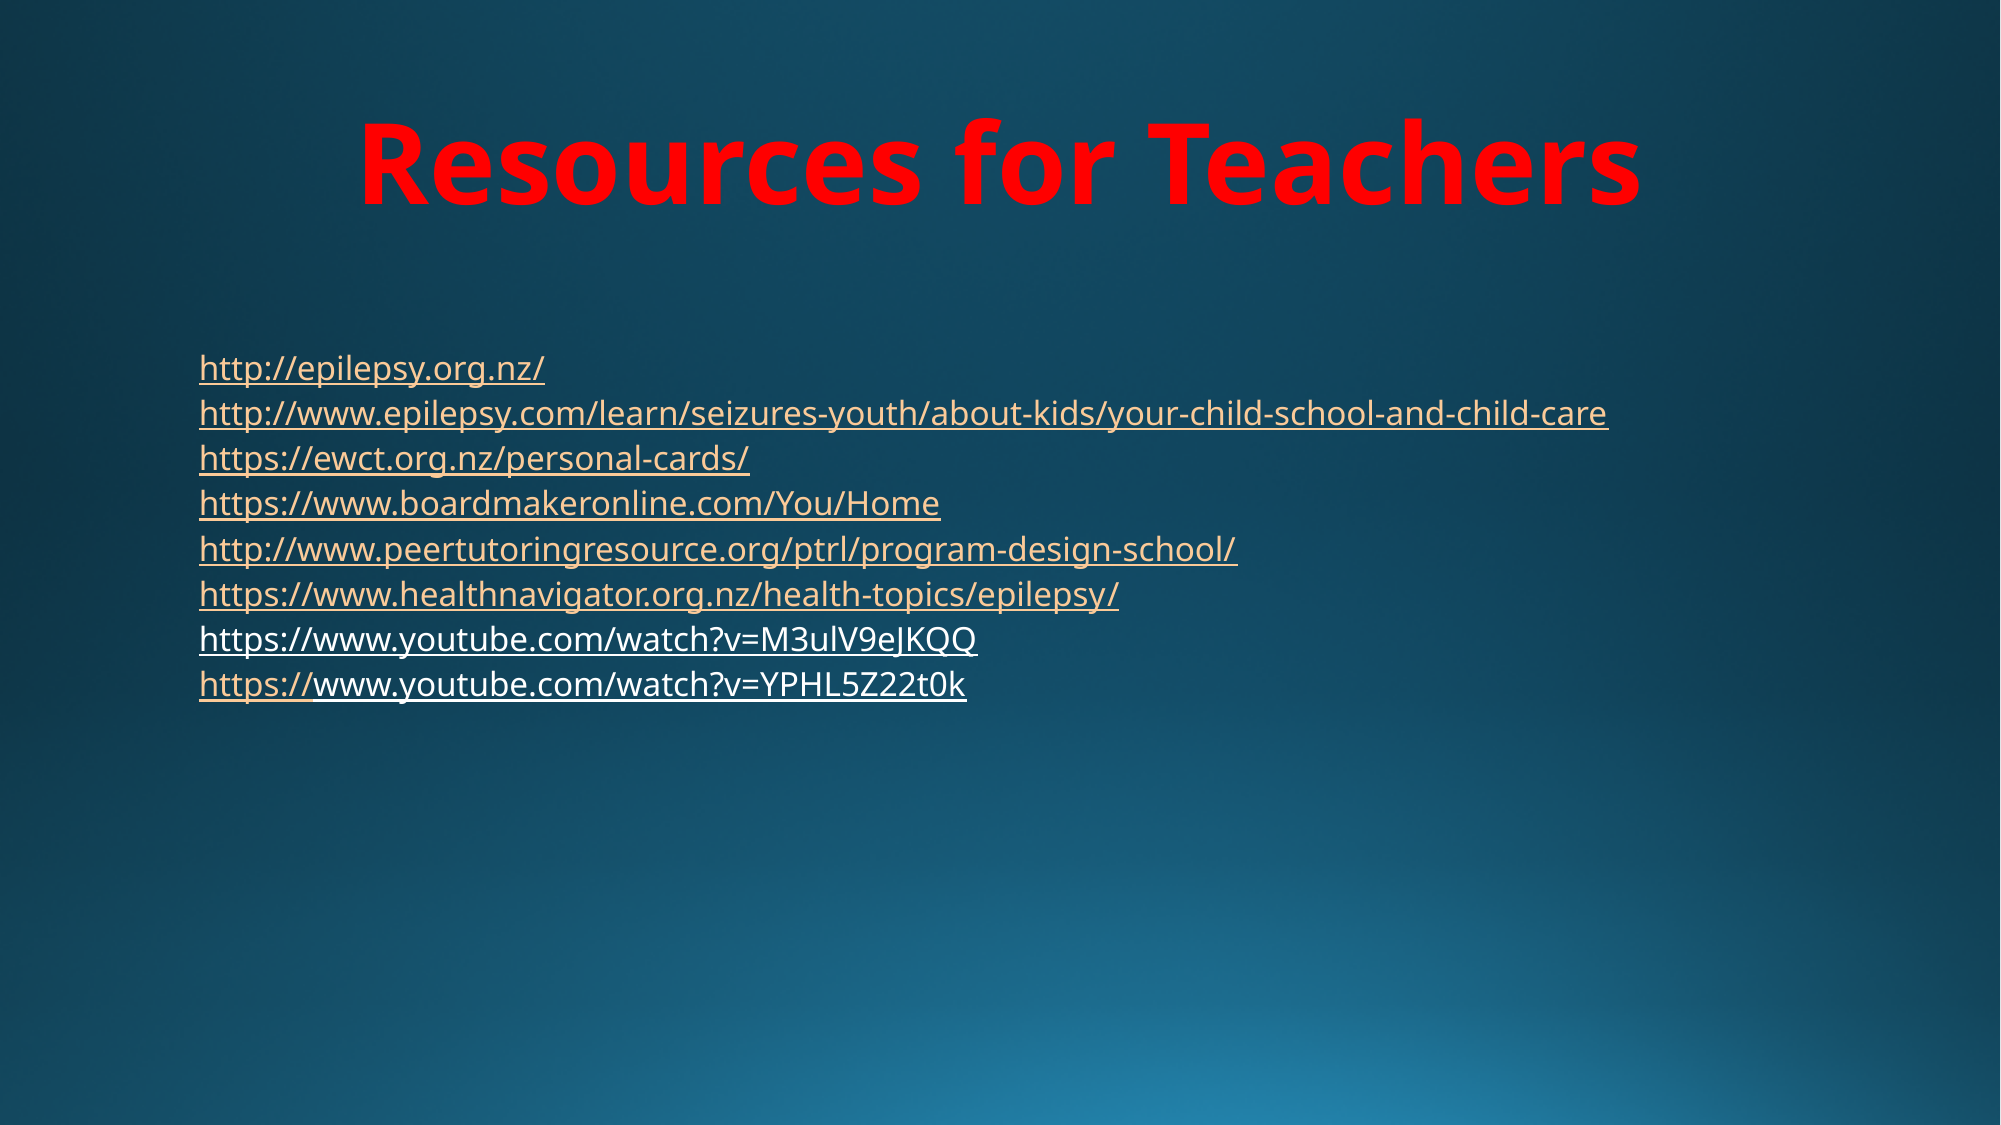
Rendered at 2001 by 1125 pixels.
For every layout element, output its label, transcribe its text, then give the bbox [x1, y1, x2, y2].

picture [0, 0, 2001, 1125]
title Resources for Teachers [137, 59, 1863, 278]
list http://epilepsy.org.nz/ http://www.epilepsy.com/learn/seizures-youth/about-kids/your-child-school-and-child-care https://ewct.org.nz/personal-cards/ https://www.boardmakeronline.com/You/Home http://www.peertutoringresource.org/ptrl/program-design-school/ https://www.healthnavigator.org.nz/health-topics/epilepsy/ https://www.youtube.com/watch?v=M3ulV9eJKQQ https://www.youtube.com/watch?v=YPHL5Z22t0k [183, 299, 1863, 1014]
